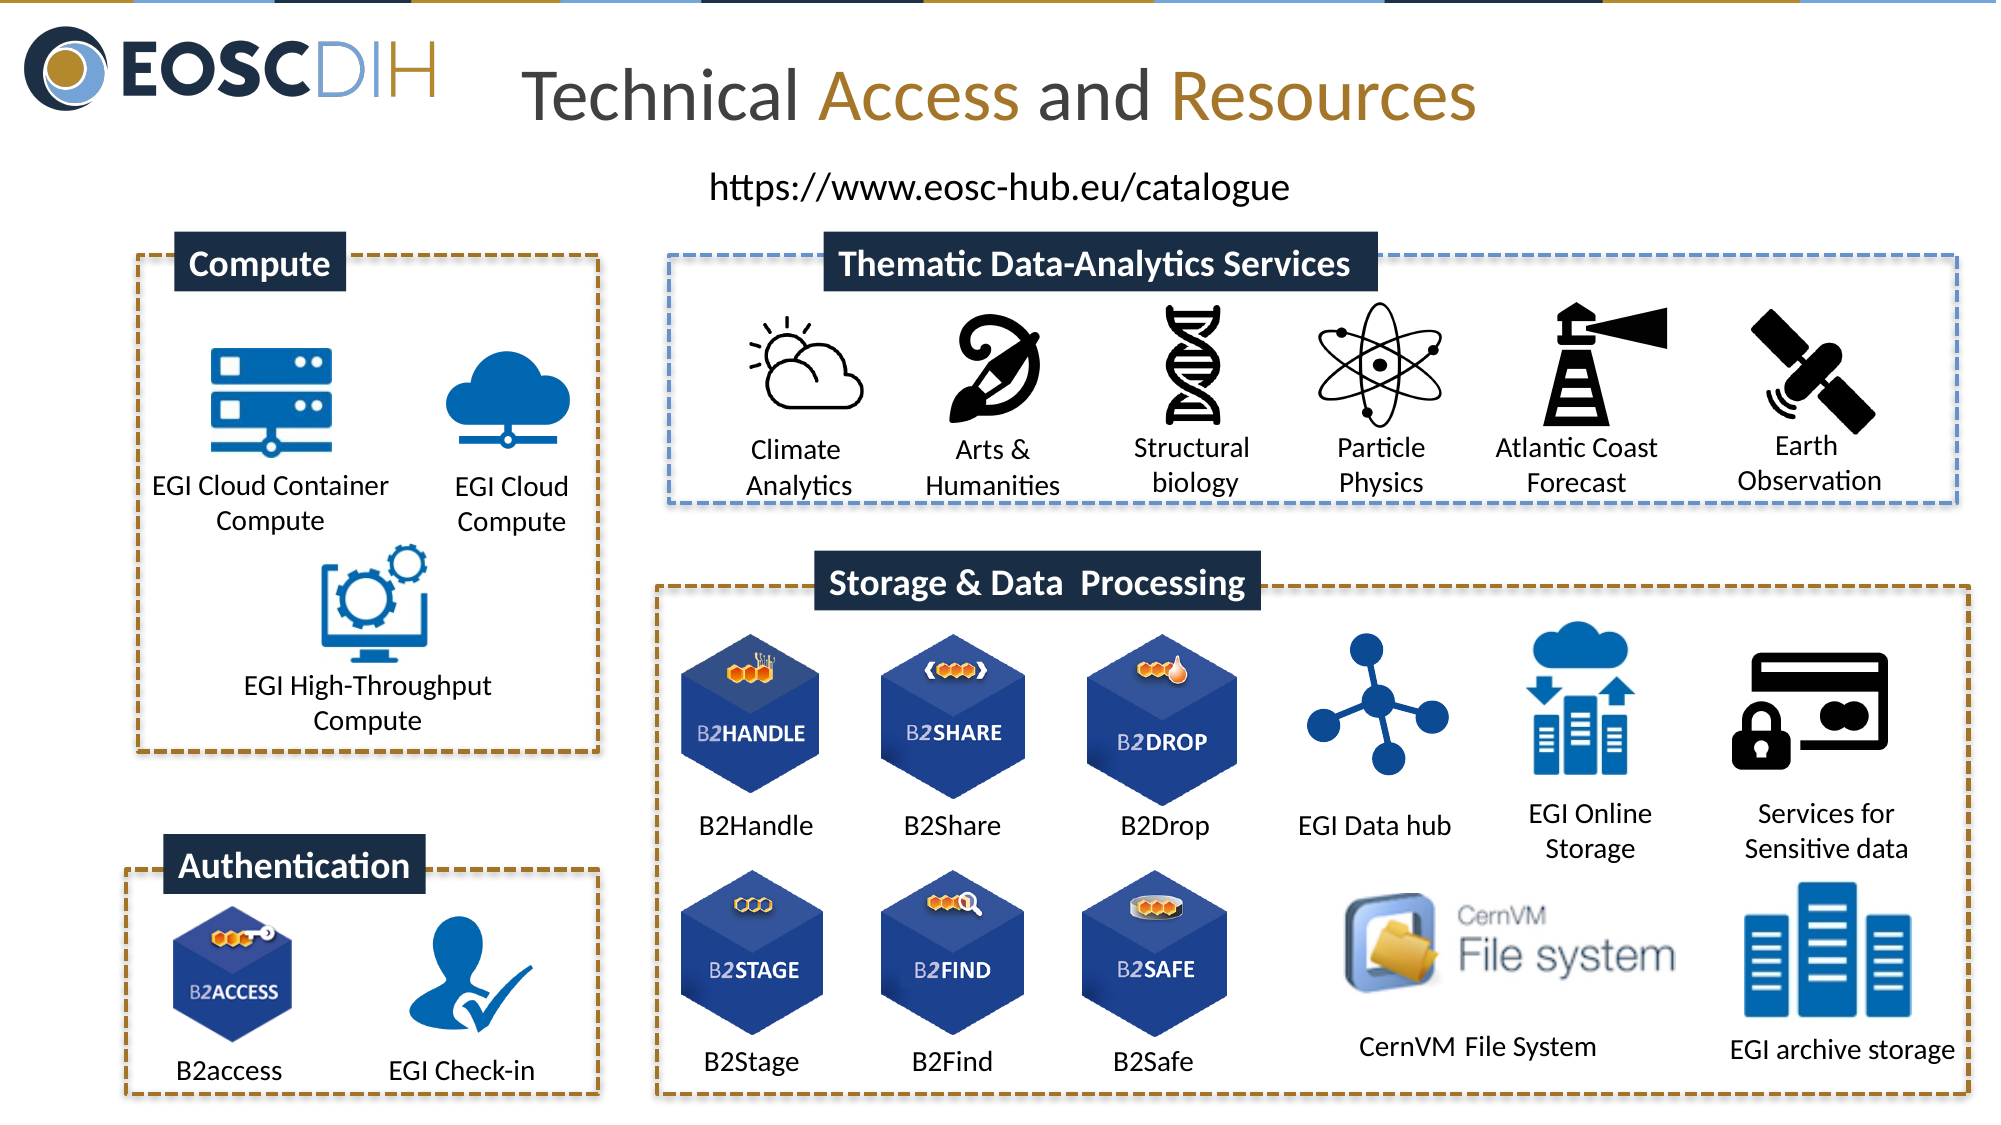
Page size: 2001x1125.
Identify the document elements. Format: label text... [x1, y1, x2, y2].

text_box Atlantic Coast Forecast [1477, 420, 1676, 506]
picture [1318, 302, 1443, 429]
text_box B2Handle [684, 798, 850, 849]
text_box [668, 255, 823, 504]
text_box EGI High-Throughput Compute [228, 659, 507, 744]
picture [0, 0, 1996, 26]
text_box [1304, 631, 1451, 778]
picture [320, 542, 428, 663]
text_box CernVM File System [1344, 1011, 1613, 1072]
text_box Storage & Data Processing [814, 550, 1261, 611]
picture [732, 290, 883, 441]
text_box B2access [161, 1043, 327, 1094]
text_box Structural biology [1119, 448, 1266, 506]
text_box B2Share [870, 798, 1036, 849]
text_box Particle Physics [1302, 420, 1461, 506]
text_box EGI Cloud Compute [439, 459, 585, 545]
picture [940, 314, 1050, 423]
list https://www.eosc-hub.eu/catalogue [0, 153, 2000, 216]
text_box EGI Data hub [1283, 798, 1473, 849]
text_box Climate Analytics [731, 447, 868, 509]
picture [210, 348, 333, 458]
text_box EGI Cloud Container Compute [134, 458, 407, 544]
text_box Thematic Data-Analytics Services [823, 231, 1378, 292]
text_box [1266, 255, 1957, 504]
text_box [137, 255, 599, 752]
text_box EGI Online Storage [1496, 786, 1685, 872]
picture [1117, 290, 1268, 441]
text_box [125, 869, 599, 1095]
text_box B2Find [870, 1034, 1036, 1085]
text_box B2Drop [1082, 798, 1248, 849]
picture [1543, 302, 1669, 429]
picture [1087, 633, 1237, 807]
list Technical Access and Resources [0, 26, 2000, 153]
text_box Arts & Humanities [897, 423, 1089, 509]
text_box [868, 292, 1119, 504]
picture [409, 916, 533, 1033]
picture [881, 633, 1025, 799]
picture [172, 904, 293, 1043]
text_box B2Stage [669, 1034, 835, 1085]
picture [881, 869, 1024, 1035]
text_box [657, 585, 1969, 1095]
text_box Earth Observation [1722, 418, 1898, 504]
text_box EGI Check-in [373, 1043, 575, 1094]
picture [446, 351, 571, 450]
text_box Compute [174, 231, 347, 292]
picture [1743, 302, 1882, 441]
picture [1743, 881, 1912, 1020]
text_box Authentication [163, 834, 426, 894]
picture [1342, 893, 1677, 996]
picture [680, 869, 824, 1035]
text_box EGI archive storage [1714, 1023, 1971, 1073]
text_box B2Safe [1070, 1034, 1237, 1085]
text_box Services for Sensitive data [1708, 786, 1945, 872]
picture [1525, 621, 1636, 776]
picture [1082, 869, 1228, 1038]
picture [1732, 633, 1888, 789]
picture [680, 633, 819, 793]
